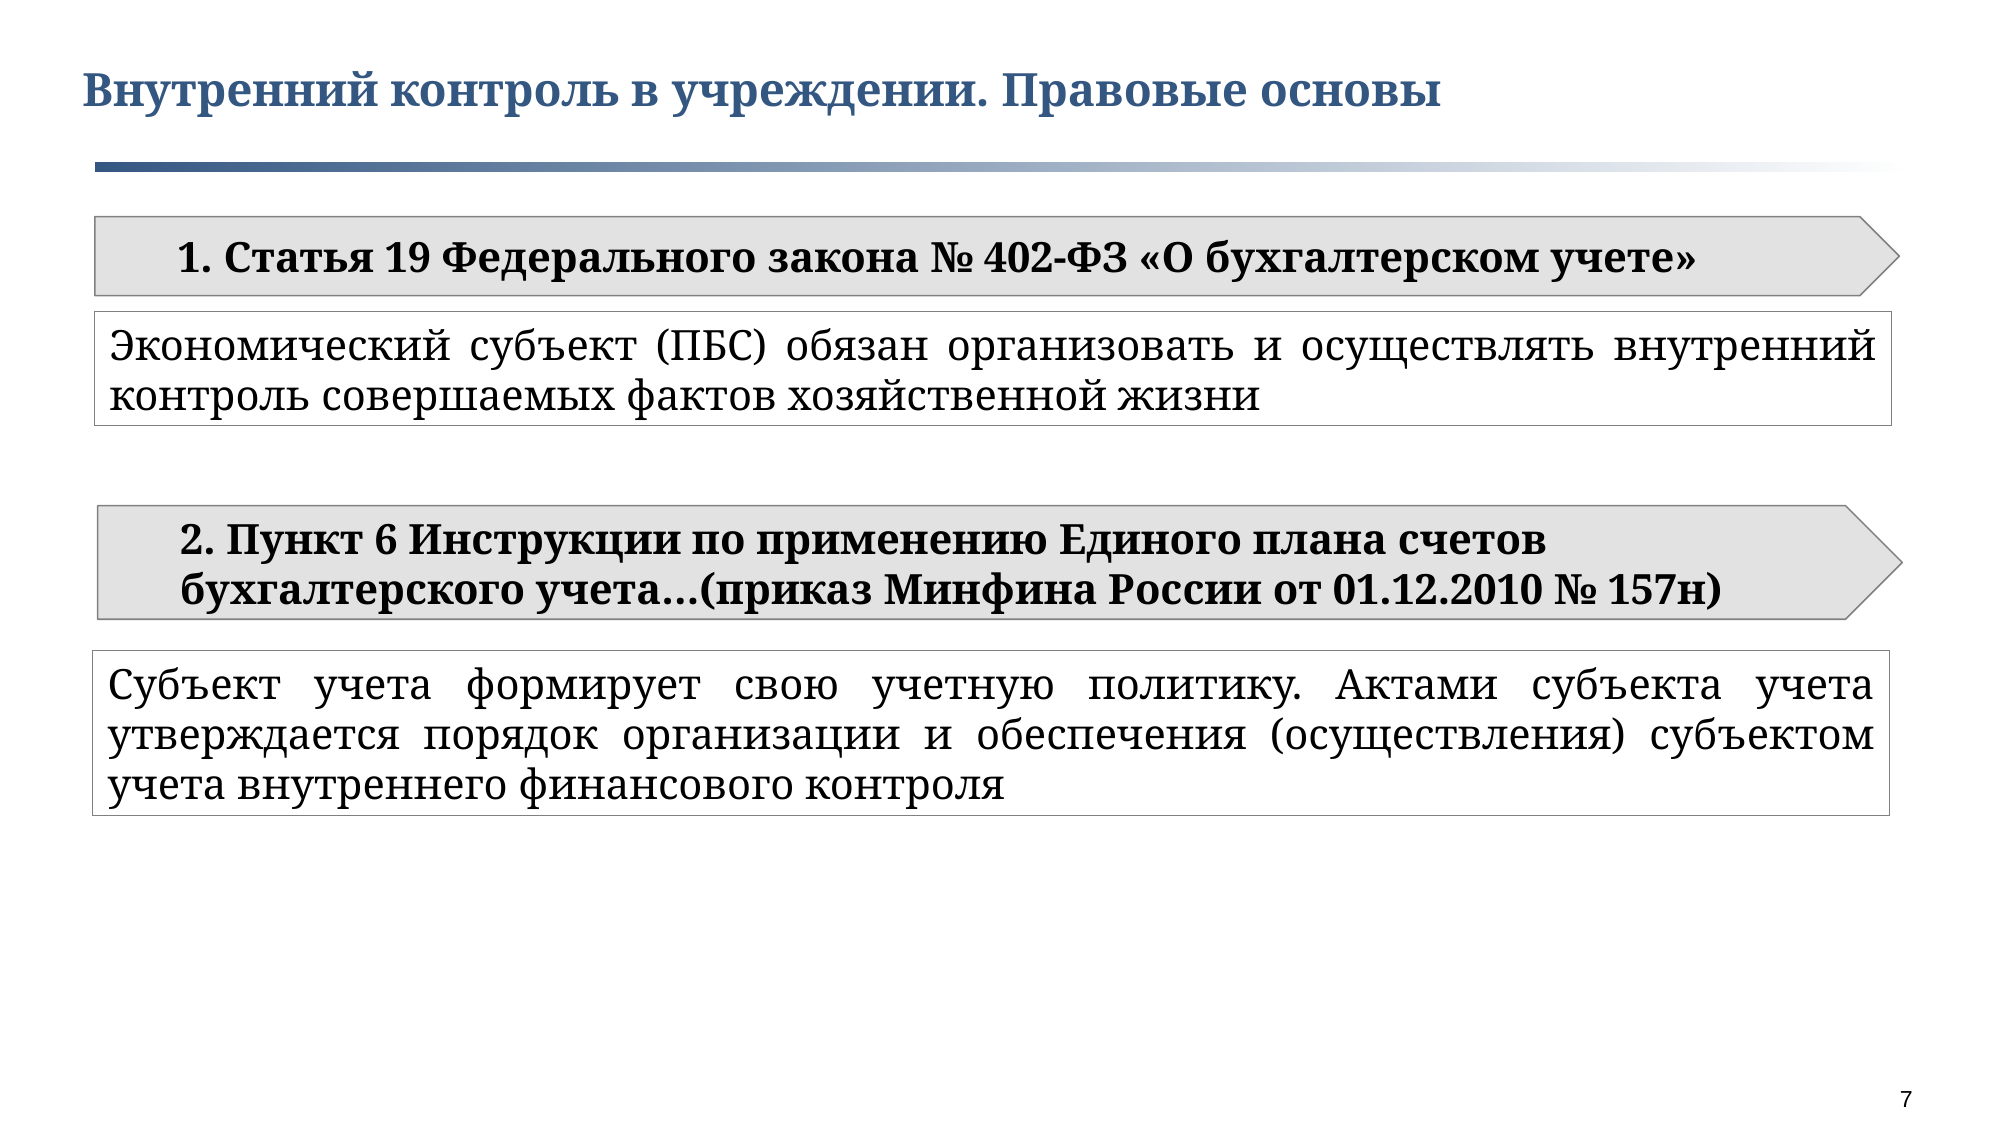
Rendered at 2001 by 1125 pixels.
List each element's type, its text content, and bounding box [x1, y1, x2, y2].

text_box Внутренний контроль в учреждении. Правовые основы [67, 53, 1729, 145]
text_box 1. Статья 19 Федерального закона № 402-ФЗ «О бухгалтерском учете» [94, 216, 1900, 296]
text_box Экономический субъект (ПБС) обязан организовать и осуществлять внутренний контроль совершаемых фактов хозяйственной жизни [94, 311, 1892, 426]
text_box Субъект учета формирует свою учетную политику. Актами субъекта учета утверждается порядок организации и обеспечения (осуществления) субъектом учета внутреннего финансового контроля [92, 650, 1890, 816]
text_box 2. Пункт 6 Инструкции по применению Единого плана счетов бухгалтерского учета…(приказ Минфина России от 01.12.2010 № 157н) [97, 505, 1903, 620]
